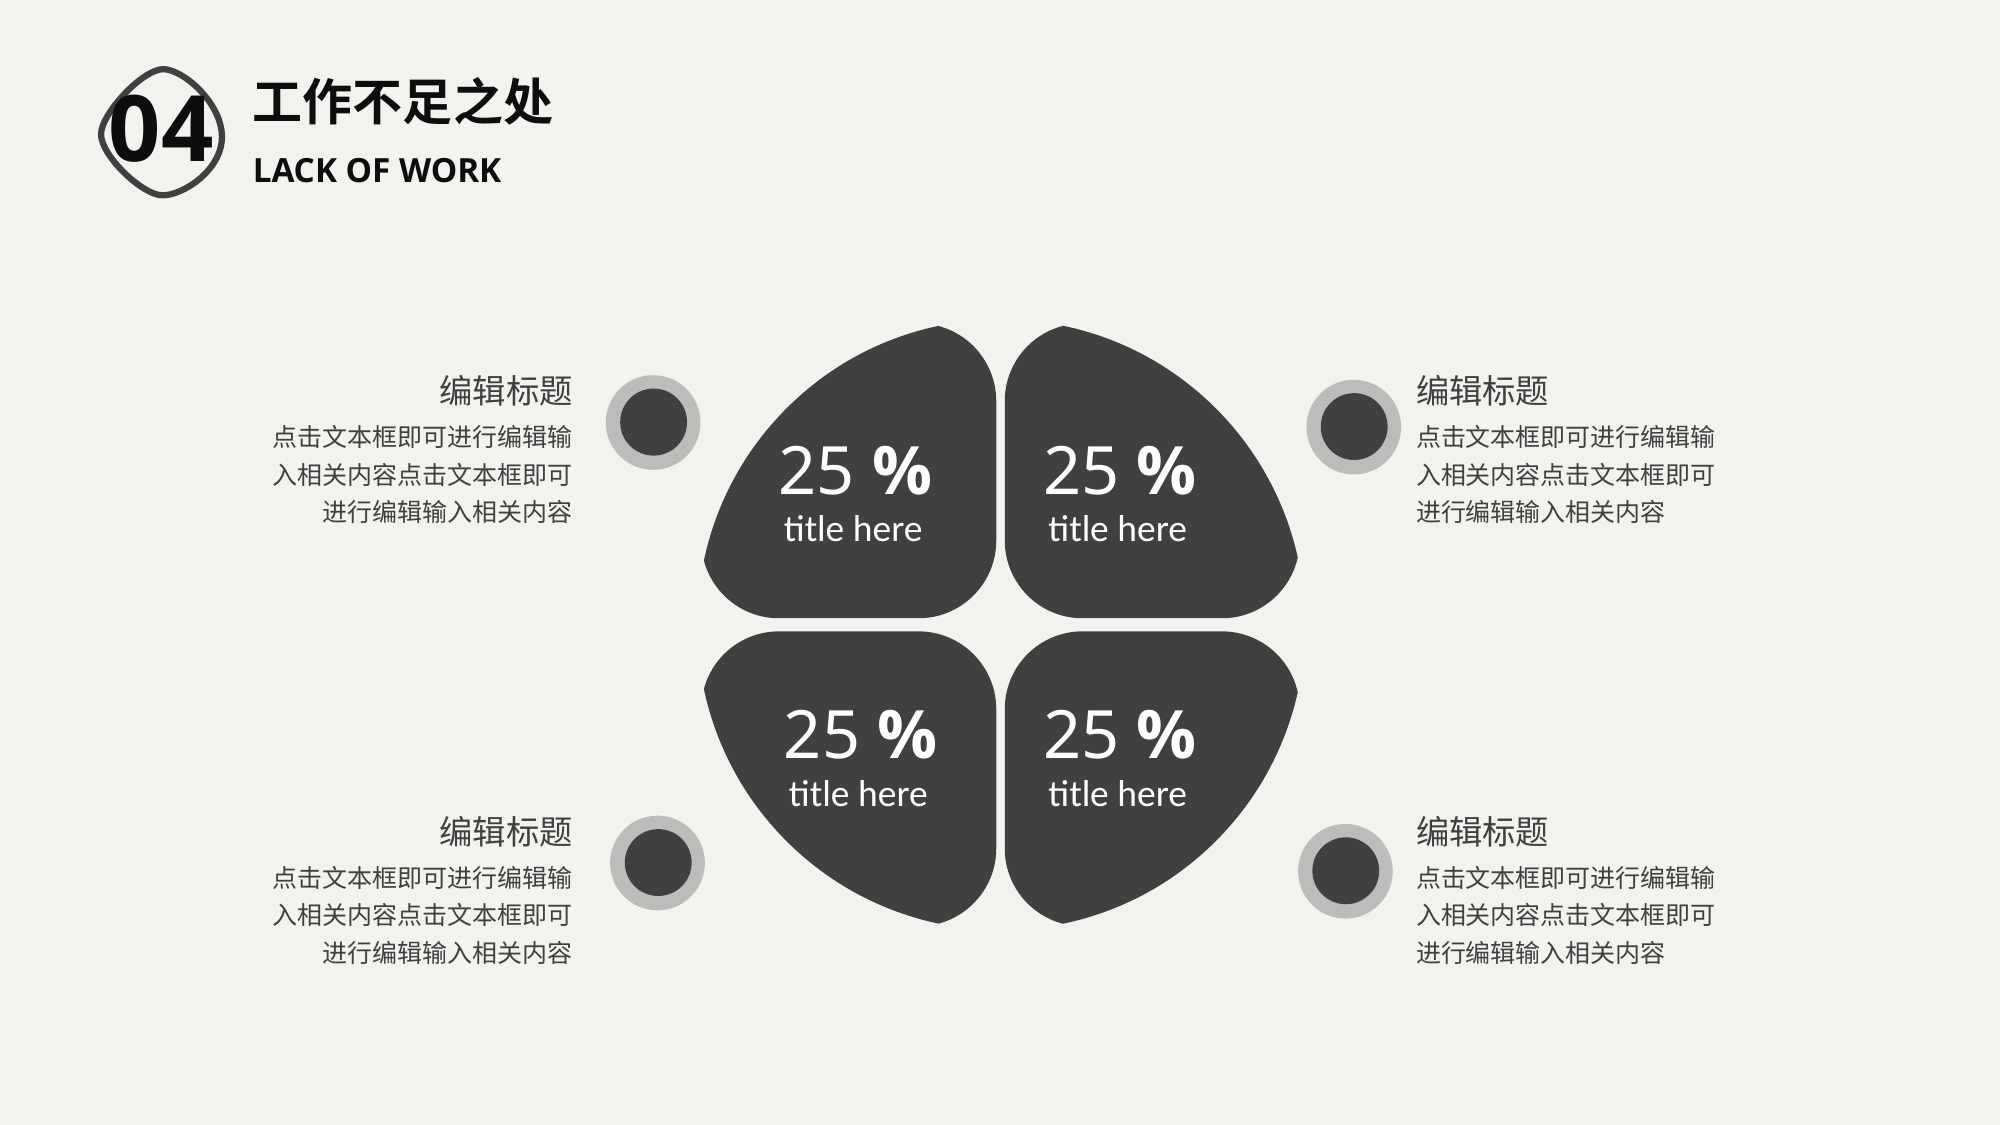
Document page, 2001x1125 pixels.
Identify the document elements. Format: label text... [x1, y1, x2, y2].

text_box title here [777, 507, 956, 546]
text_box [624, 829, 692, 896]
text_box 工作不足之处 [238, 18, 1052, 139]
text_box LACK OF WORK [238, 141, 1062, 197]
text_box [703, 325, 997, 619]
text_box 点击文本框即可进行编辑输入相关内容点击文本框即可进行编辑输入相关内容 [243, 847, 588, 975]
text_box title here [782, 771, 961, 810]
text_box [141, 188, 189, 197]
text_box 25 % [1043, 708, 1221, 772]
text_box 25 % [783, 708, 962, 772]
text_box 编辑标题 [1401, 803, 1589, 859]
text_box 点击文本框即可进行编辑输入相关内容点击文本框即可进行编辑输入相关内容 [243, 407, 588, 534]
text_box 点击文本框即可进行编辑输入相关内容点击文本框即可进行编辑输入相关内容 [1401, 407, 1739, 534]
text_box 编辑标题 [409, 363, 588, 418]
text_box 点击文本框即可进行编辑输入相关内容点击文本框即可进行编辑输入相关内容 [1401, 847, 1739, 975]
text_box [703, 631, 997, 924]
text_box title here [1042, 507, 1220, 546]
text_box title here [1042, 771, 1220, 810]
text_box 25 % [778, 444, 957, 508]
text_box [610, 815, 705, 911]
text_box [1004, 325, 1298, 619]
text_box [1312, 837, 1380, 905]
text_box 04 [66, 62, 257, 188]
text_box [1320, 393, 1388, 460]
text_box [605, 375, 701, 470]
text_box [620, 388, 688, 456]
text_box [1004, 631, 1298, 924]
text_box [1306, 379, 1401, 475]
text_box [1298, 823, 1393, 919]
text_box 25 % [1043, 444, 1221, 508]
text_box 编辑标题 [1401, 363, 1589, 418]
text_box 编辑标题 [409, 803, 588, 859]
